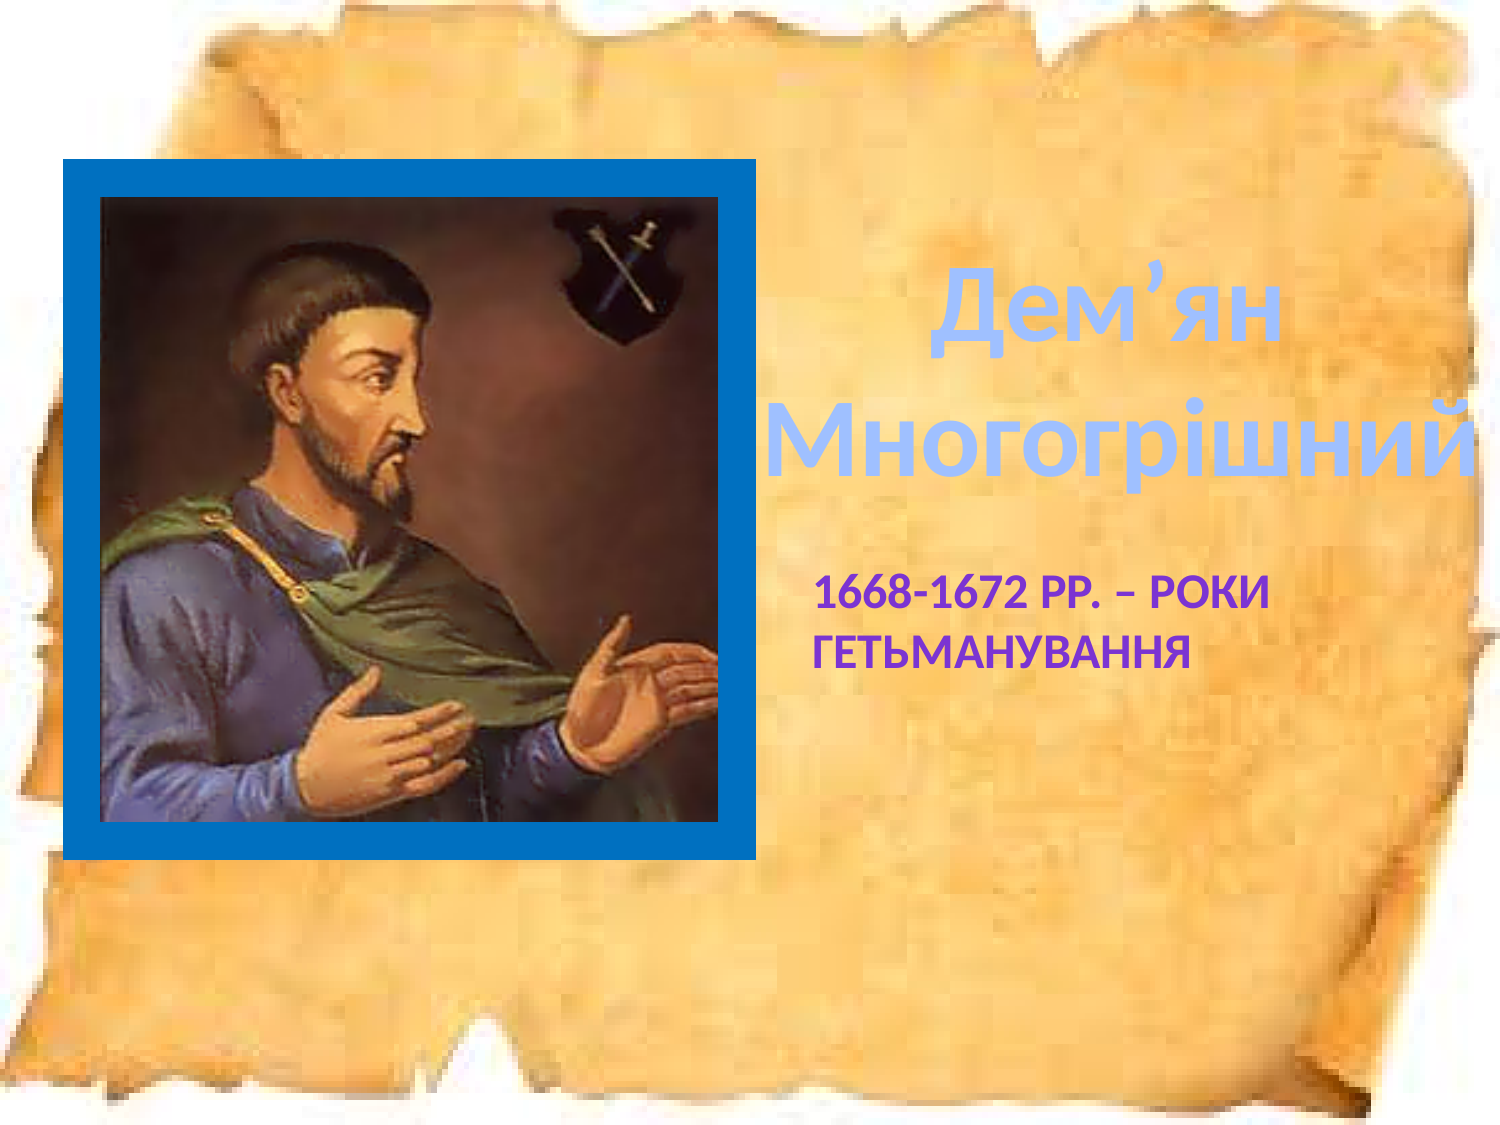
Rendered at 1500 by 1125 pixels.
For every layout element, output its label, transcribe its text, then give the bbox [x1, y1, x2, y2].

text_box 1668-1672 рр. – роки гетьманування [797, 550, 1306, 686]
text_box Демʼян Многогрішний [746, 221, 1497, 507]
picture [0, 0, 1500, 1125]
